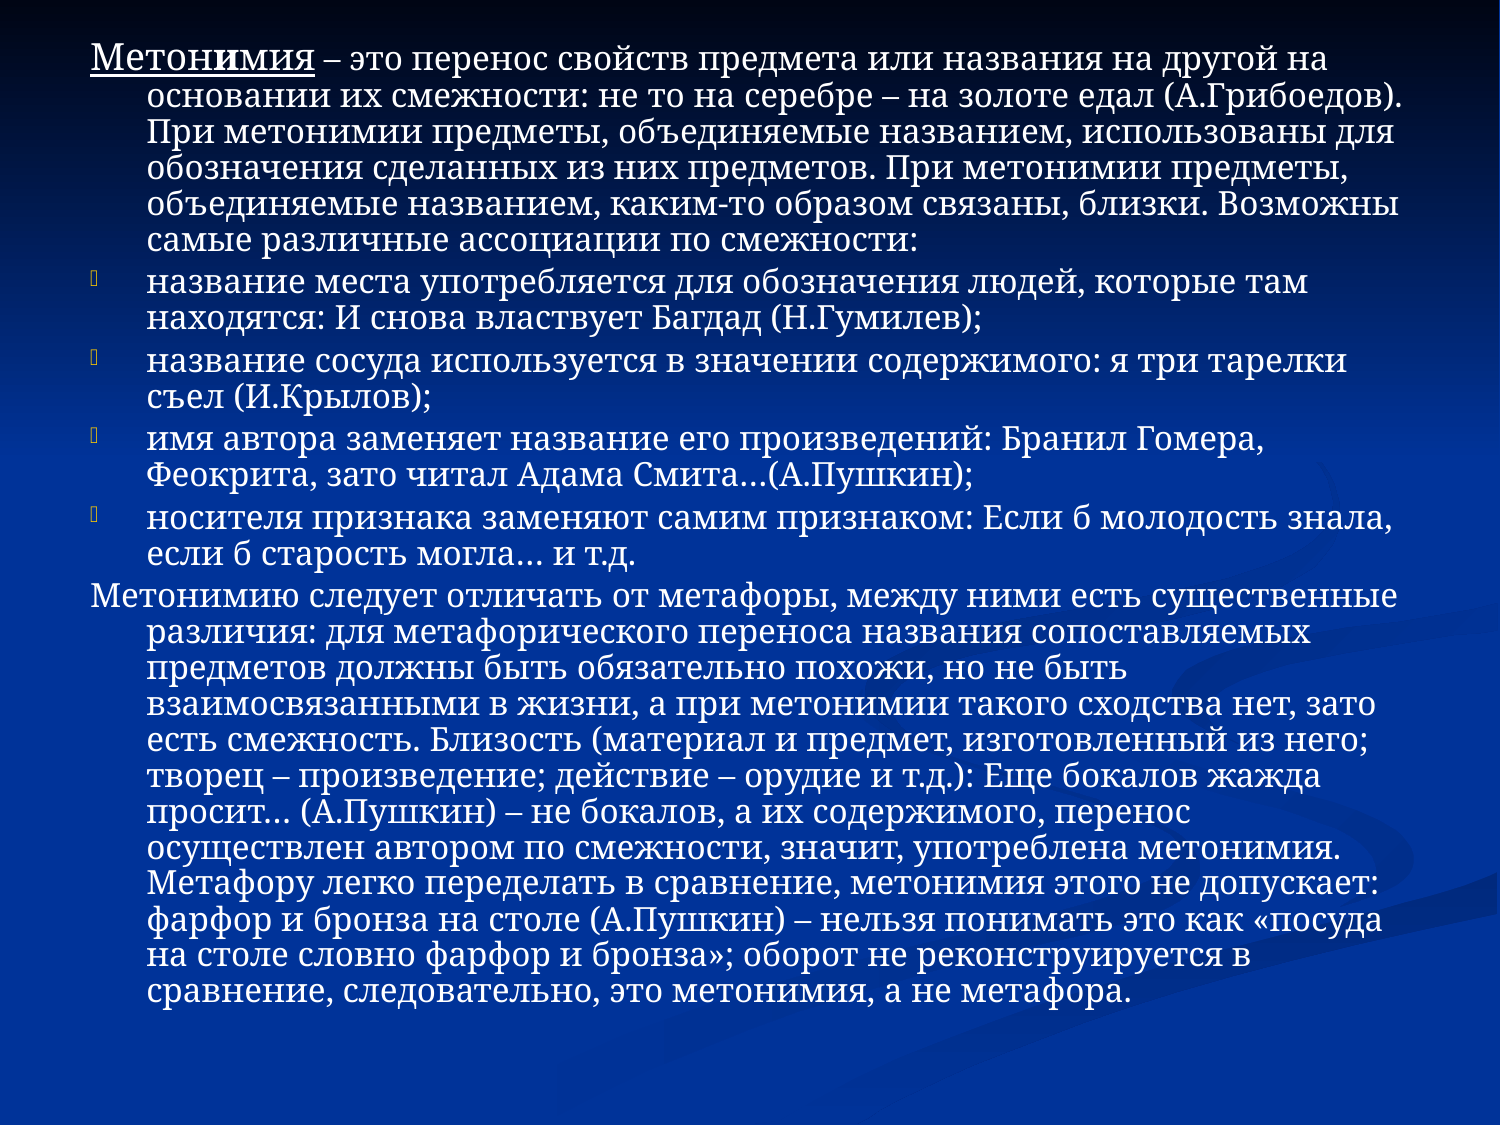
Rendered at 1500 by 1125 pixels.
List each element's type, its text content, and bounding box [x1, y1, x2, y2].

list Метонимия – это перенос свойств предмета или названия на другой на основании их смежности: не то на серебре – на золоте едал (А.Грибоедов). При метонимии предметы, объединяемые названием, использованы для обозначения сделанных из них предметов. При метонимии предметы, объединяемые названием, каким-то образом связаны, близки. Возможны самые различные ассоциации по смежности: название места употребляется для обозначения людей, которые там находятся: И снова властвует Багдад (Н.Гумилев); название сосуда используется в значении содержимого: я три тарелки съел (И.Крылов); имя автора заменяет название его произведений: Бранил Гомера, Феокрита, зато читал Адама Смита…(А.Пушкин); носителя признака заменяют самим признаком: Если б молодость знала, если б старость могла… и т.д. Метонимию следует отличать от метафоры, между ними есть существенные различия: для метафорического переноса названия сопоставляемых предметов должны быть обязательно похожи, но не быть взаимосвязанными в жизни, а при метонимии такого сходства нет, зато есть смежность. Близость (материал и предмет, изготовленный из него; творец – произведение; действие – орудие и т.д.): Еще бокалов жажда просит… (А.Пушкин) – не бокалов, а их содержимого, перенос осуществлен автором по смежности, значит, употреблена метонимия. Метафору легко переделать в сравнение, метонимия этого не допускает: фарфор и бронза на столе (А.Пушкин) – нельзя понимать это как «посуда на столе словно фарфор и бронза»; оборот не реконструируется в сравнение, следовательно, это метонимия, а не метафора. [74, 30, 1426, 1095]
